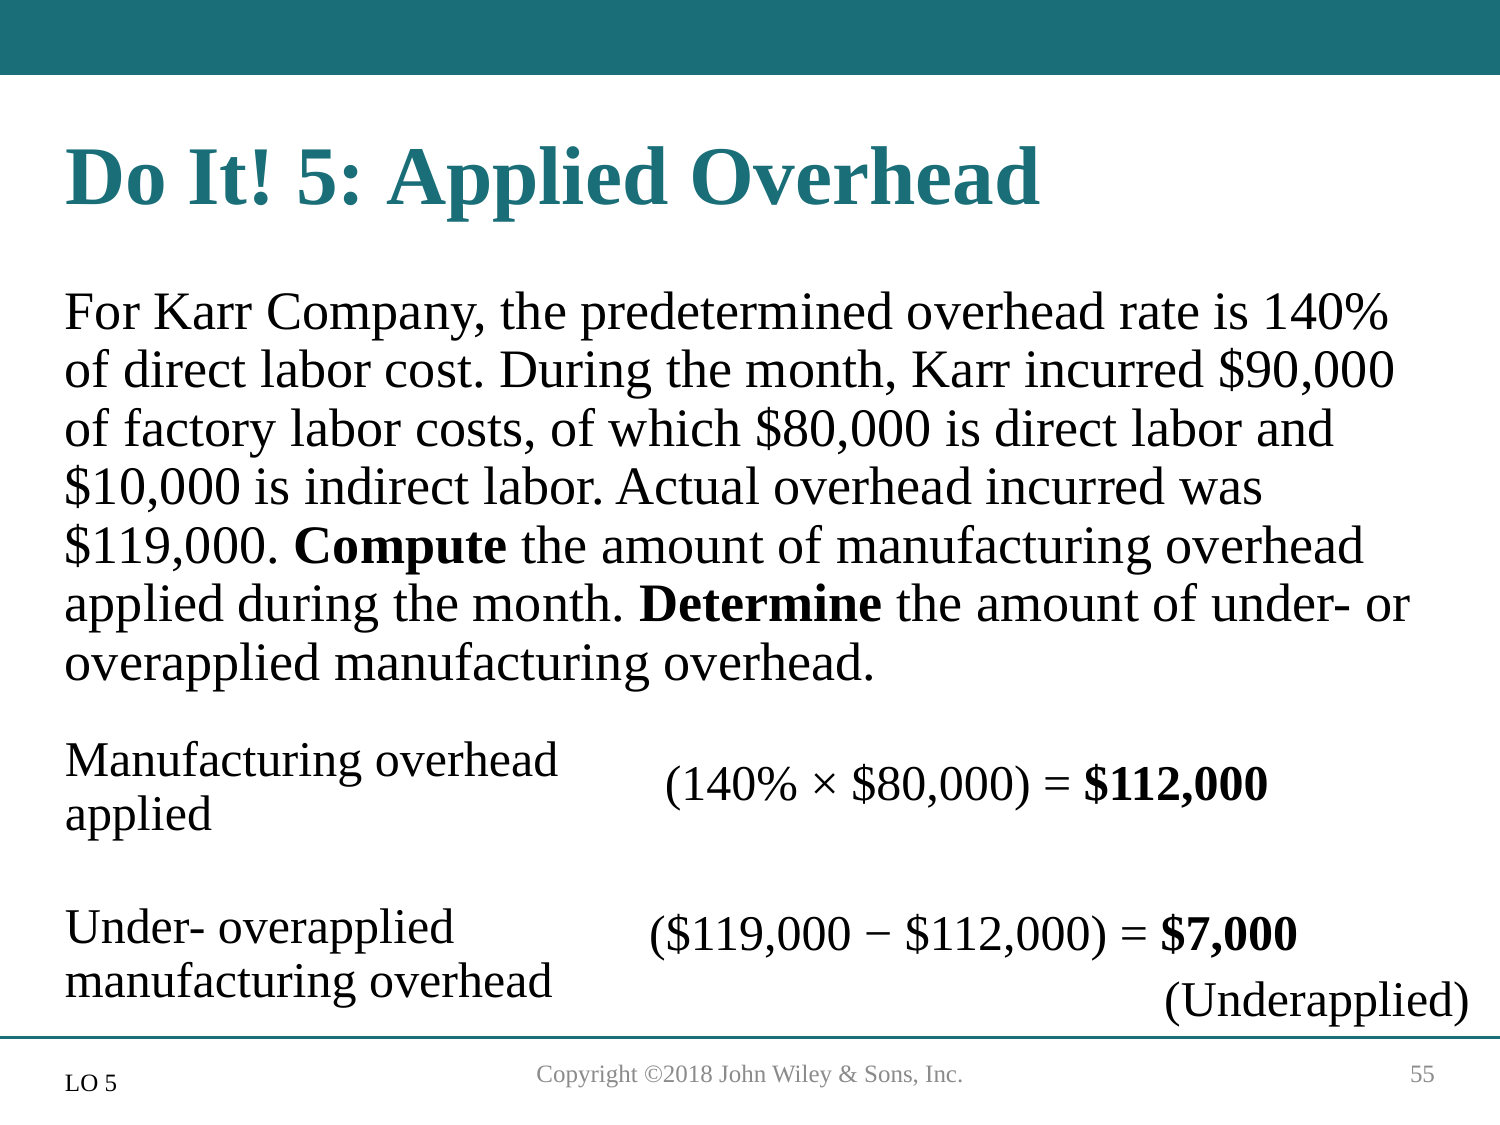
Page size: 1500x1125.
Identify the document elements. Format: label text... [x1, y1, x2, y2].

slide_number 55 [1059, 1042, 1450, 1103]
title Do It! 5: Applied Overhead [50, 125, 1450, 238]
list For Karr Company, the predetermined overhead rate is 140% of direct labor cost. During the month, Karr incurred $90,000 of factory labor costs, of which $80,000 is direct labor and $10,000 is indirect labor. Actual overhead incurred was $119,000. Compute the amount of manufacturing overhead applied during the month. Determine the amount of under- or overapplied manufacturing overhead. [50, 275, 1450, 701]
list L O 5 [50, 1062, 150, 1113]
list ($119,000 − $112,000) = $7,000 (Underapplied) [634, 887, 1488, 1018]
footer Copyright ©2018 John Wiley & Sons, Inc. [496, 1042, 1004, 1103]
list Manufacturing overhead applied [50, 725, 613, 856]
list (140% × $80,000) = $112,000 [650, 750, 1338, 825]
list Under- overapplied manufacturing overhead [50, 892, 588, 1013]
